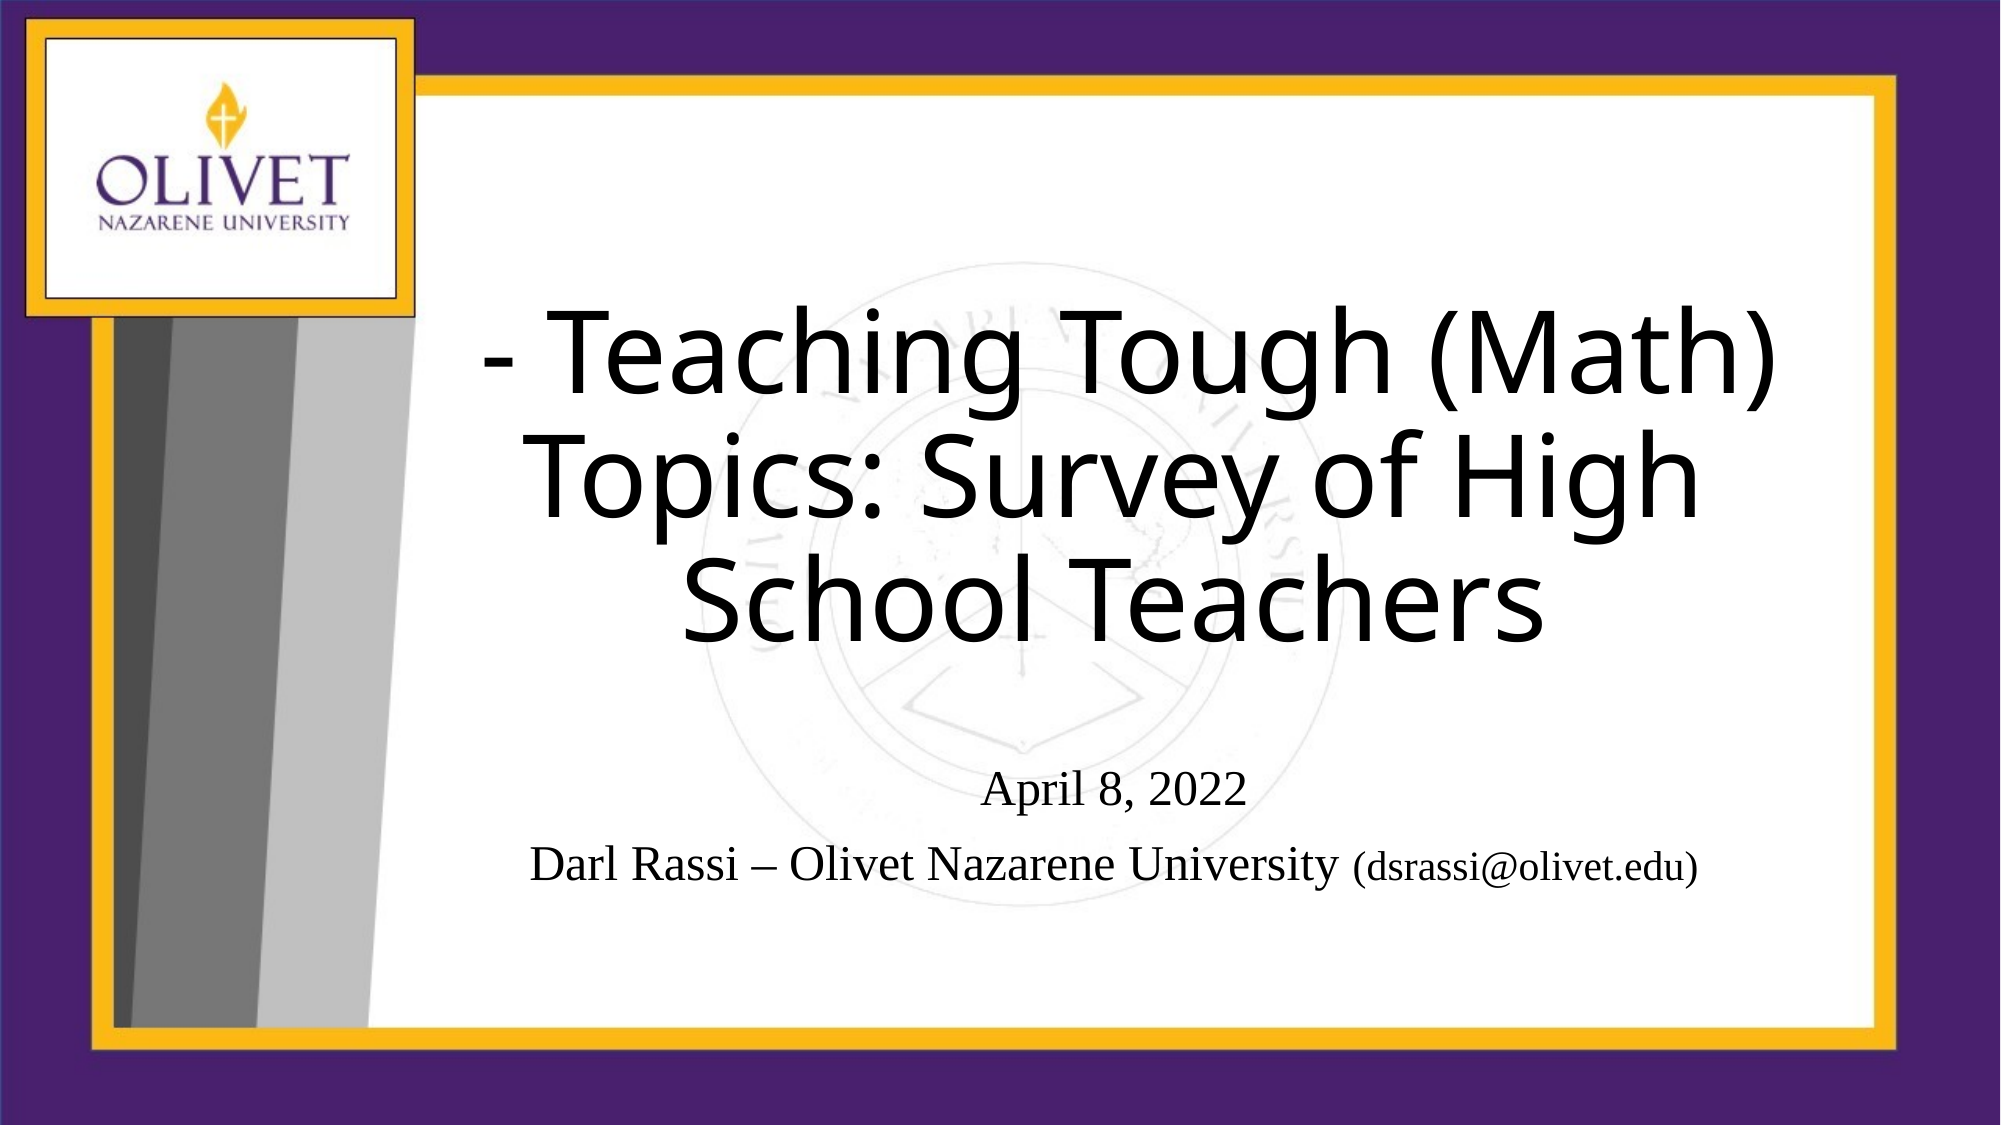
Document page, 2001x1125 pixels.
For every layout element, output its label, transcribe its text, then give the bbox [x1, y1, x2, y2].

picture [0, 0, 2001, 1125]
subtitle April 8, 2022 Darl Rassi – Olivet Nazarene University (dsrassi@olivet.edu) [364, 754, 1865, 966]
